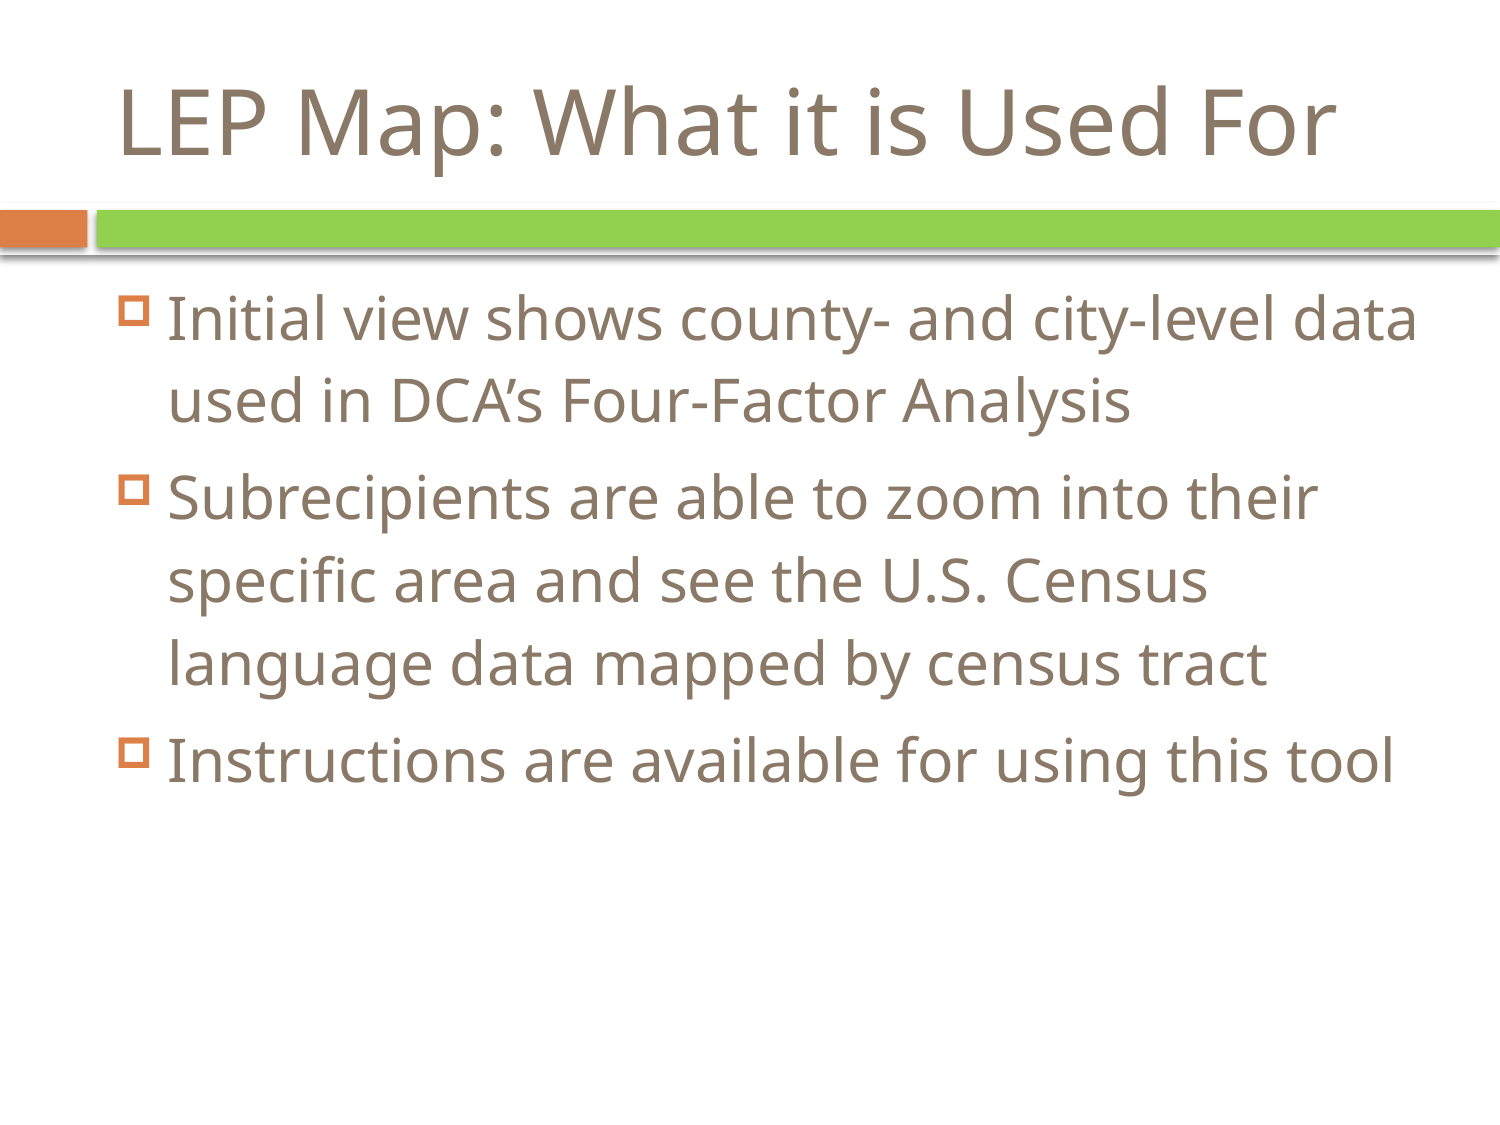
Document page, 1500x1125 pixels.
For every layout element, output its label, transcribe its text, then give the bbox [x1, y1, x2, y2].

title LEP Map: What it is Used For [100, 37, 1438, 200]
list Initial view shows county- and city-level data used in DCA’s Four-Factor Analysis Subrecipients are able to zoom into their specific area and see the U.S. Census language data mapped by census tract Instructions are available for using this tool [100, 262, 1438, 1000]
